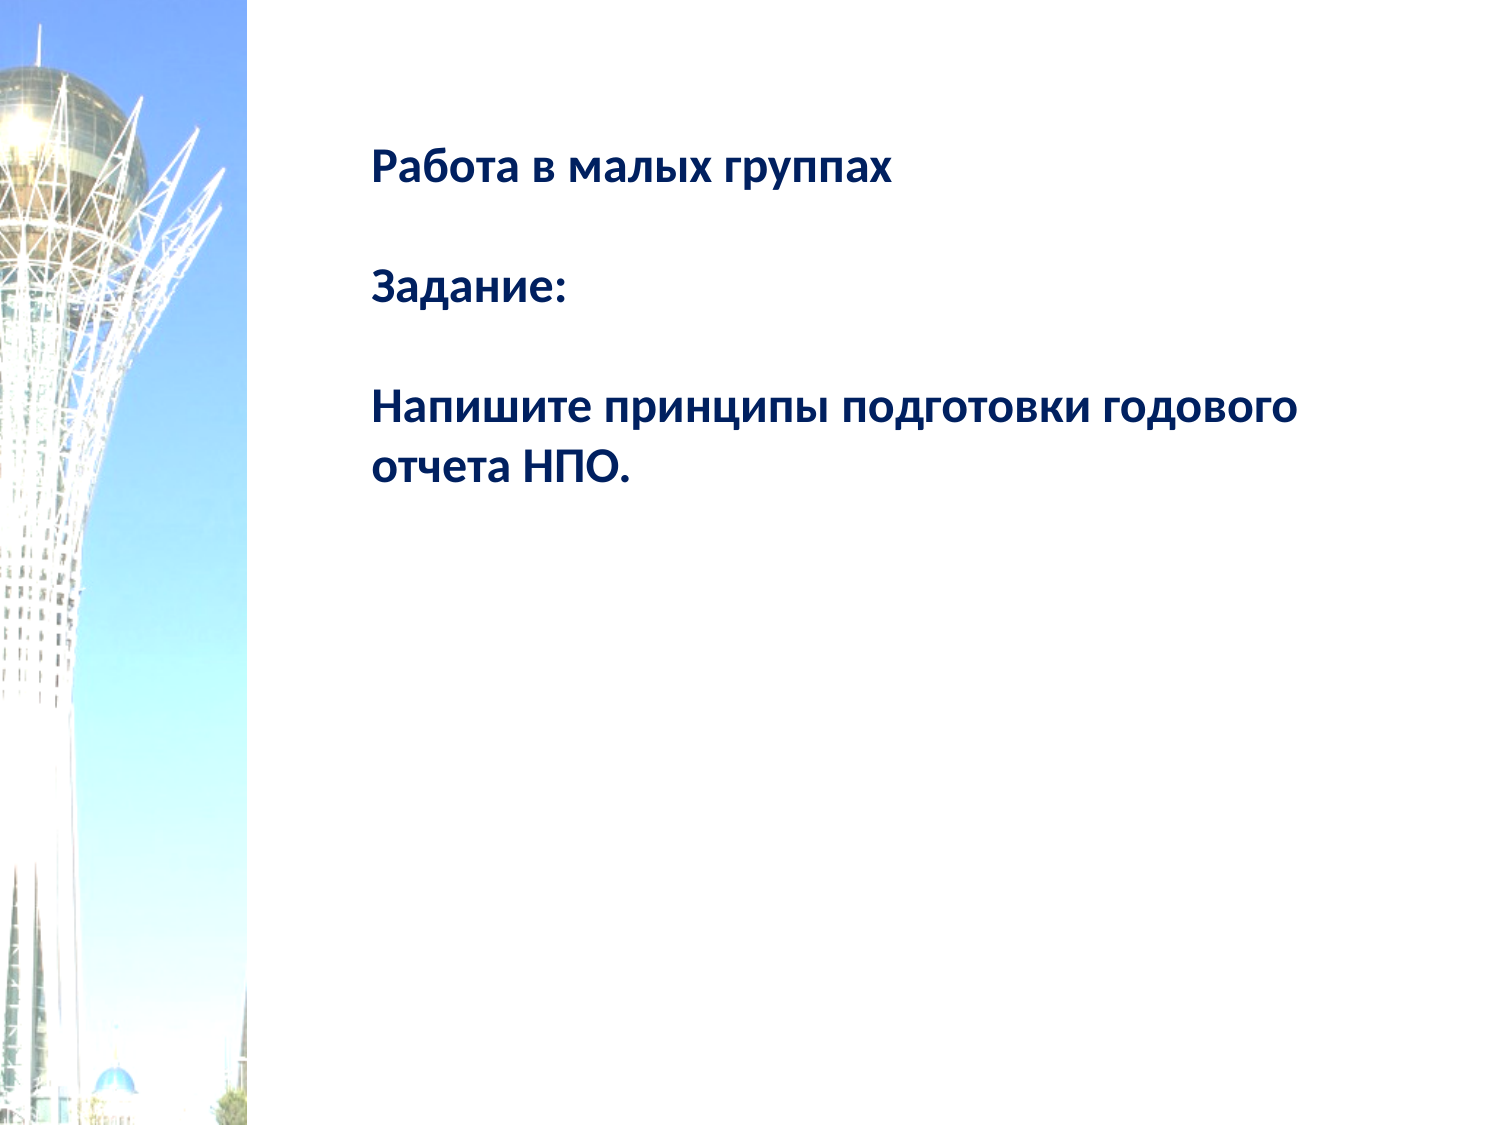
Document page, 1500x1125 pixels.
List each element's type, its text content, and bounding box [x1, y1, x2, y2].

picture [0, 0, 247, 1125]
text_box Работа в малых группах Задание: Напишите принципы подготовки годового отчета НПО. [356, 125, 1447, 501]
